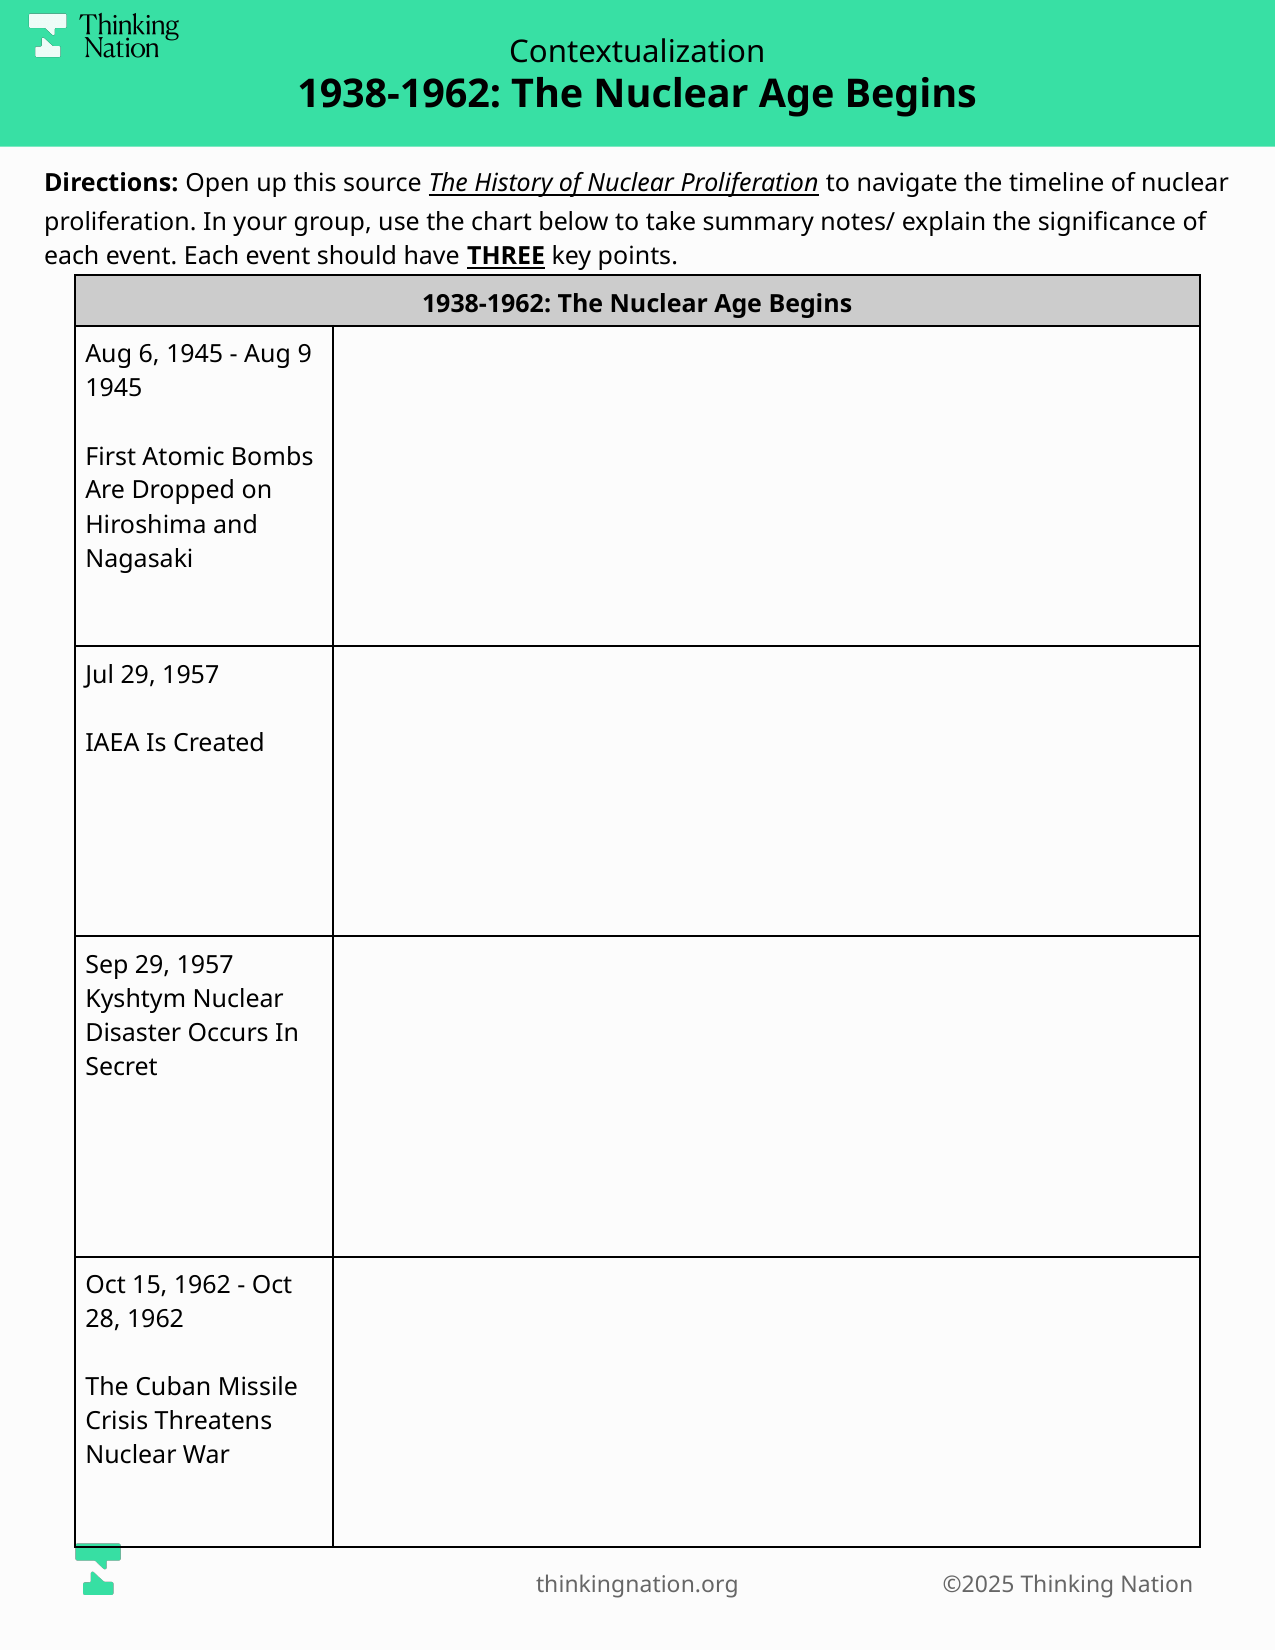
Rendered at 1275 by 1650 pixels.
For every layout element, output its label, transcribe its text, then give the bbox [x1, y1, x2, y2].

text_box thinkingnation.org [486, 1553, 789, 1605]
table_cell [334, 647, 1199, 935]
text_box Contextualization 1938-1962: The Nuclear Age Begins [0, 0, 1275, 147]
table_cell [334, 937, 1199, 1256]
table_header 1938-1962: The Nuclear Age Begins [76, 276, 1199, 325]
picture [62, 1533, 134, 1605]
text_box ©2025 Thinking Nation [907, 1553, 1210, 1605]
table_cell Sep 29, 1957 Kyshtym Nuclear Disaster Occurs In Secret [76, 937, 332, 1256]
picture [12, 0, 184, 71]
table_cell [334, 327, 1199, 645]
table_cell Jul 29, 1957 IAEA Is Created [76, 647, 332, 935]
text_box Directions: Open up this source The History of Nuclear Proliferation to navigate the timeline of nuclear proliferation. In your group, use the chart below to take summary notes/ explain the significance of each event. Each event should have THREE key points. [29, 146, 1246, 285]
table_cell Oct 15, 1962 - Oct 28, 1962 The Cuban Missile Crisis Threatens Nuclear War [76, 1258, 332, 1546]
table_cell [334, 1258, 1199, 1546]
table_cell Aug 6, 1945 - Aug 9 1945 First Atomic Bombs Are Dropped on Hiroshima and Nagasaki [76, 327, 332, 645]
